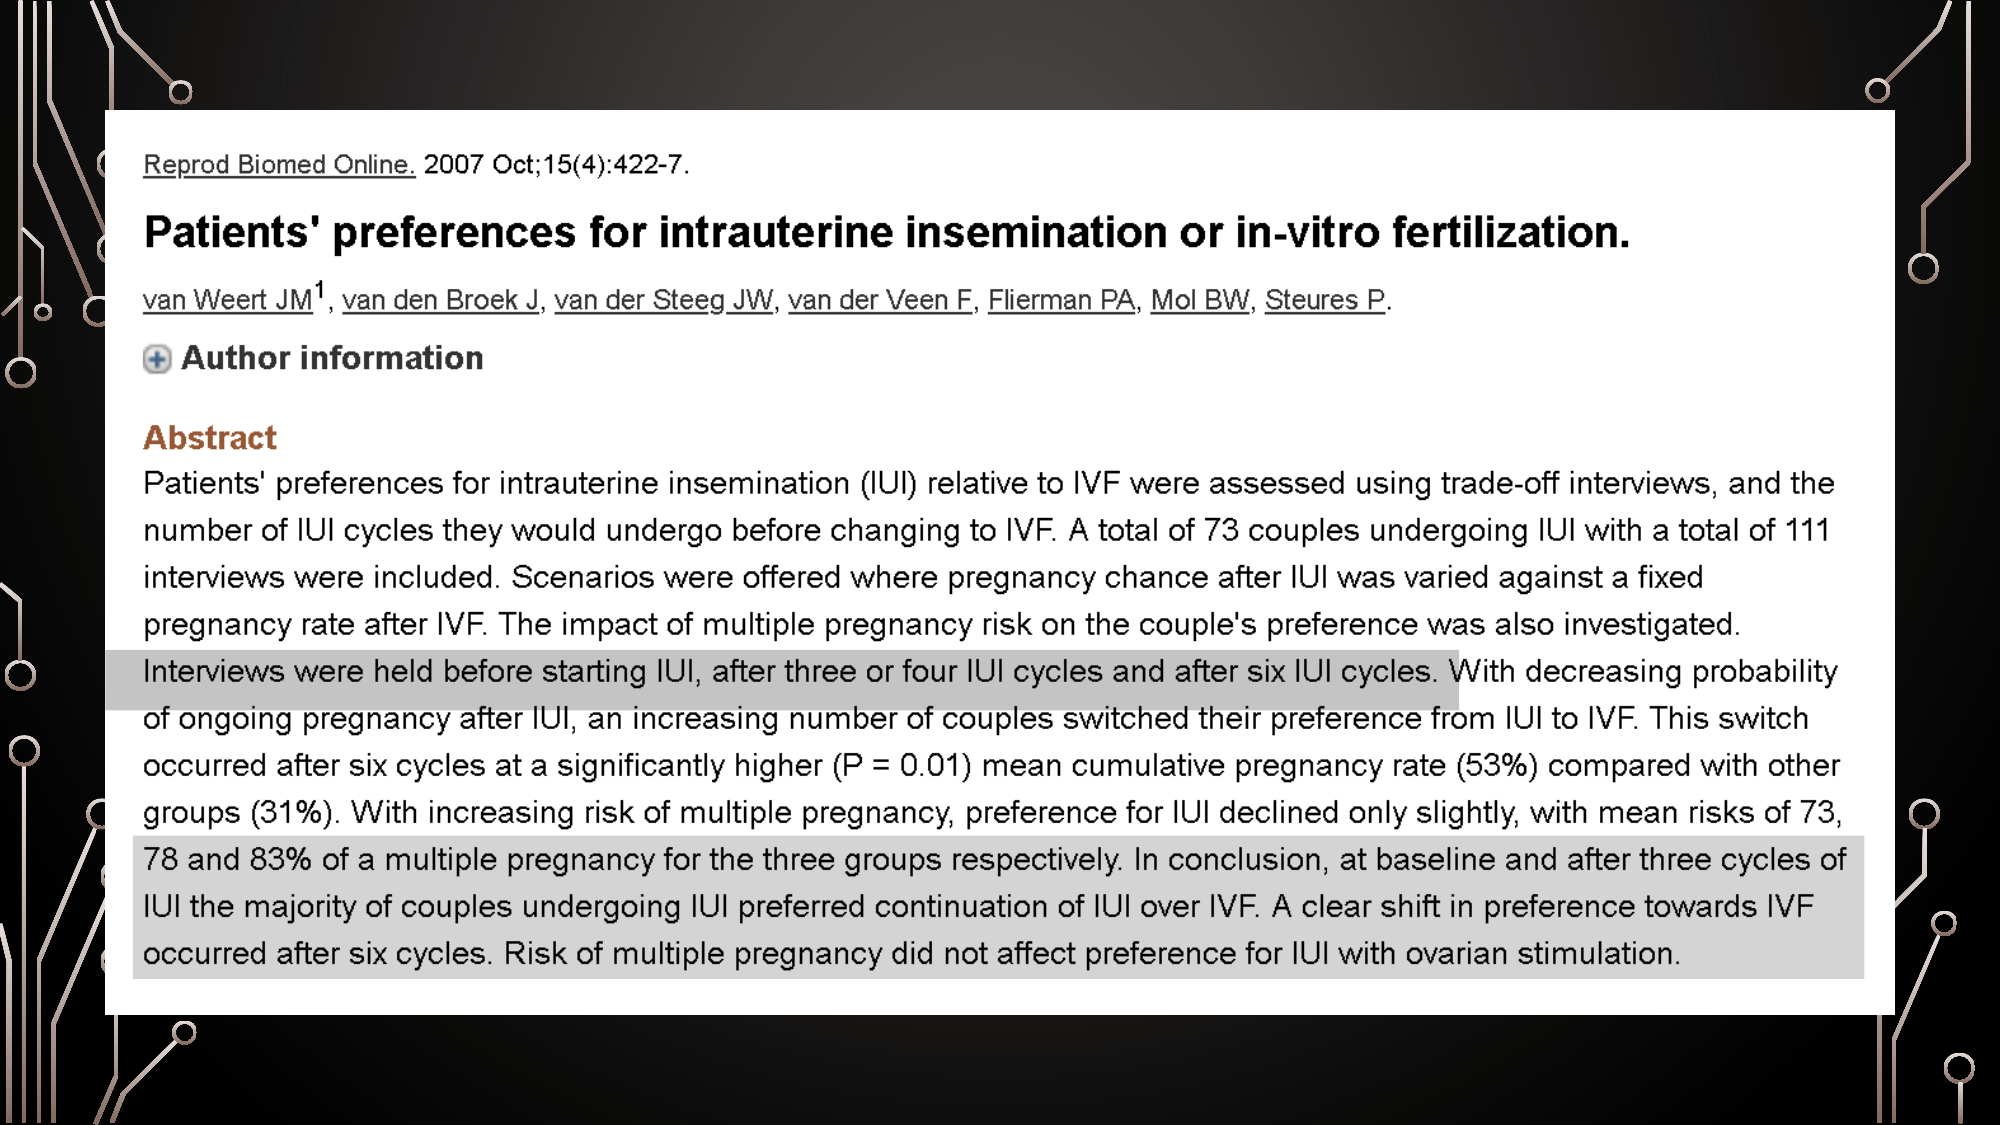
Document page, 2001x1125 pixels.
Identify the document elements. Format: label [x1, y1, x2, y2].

picture [105, 110, 1895, 1015]
